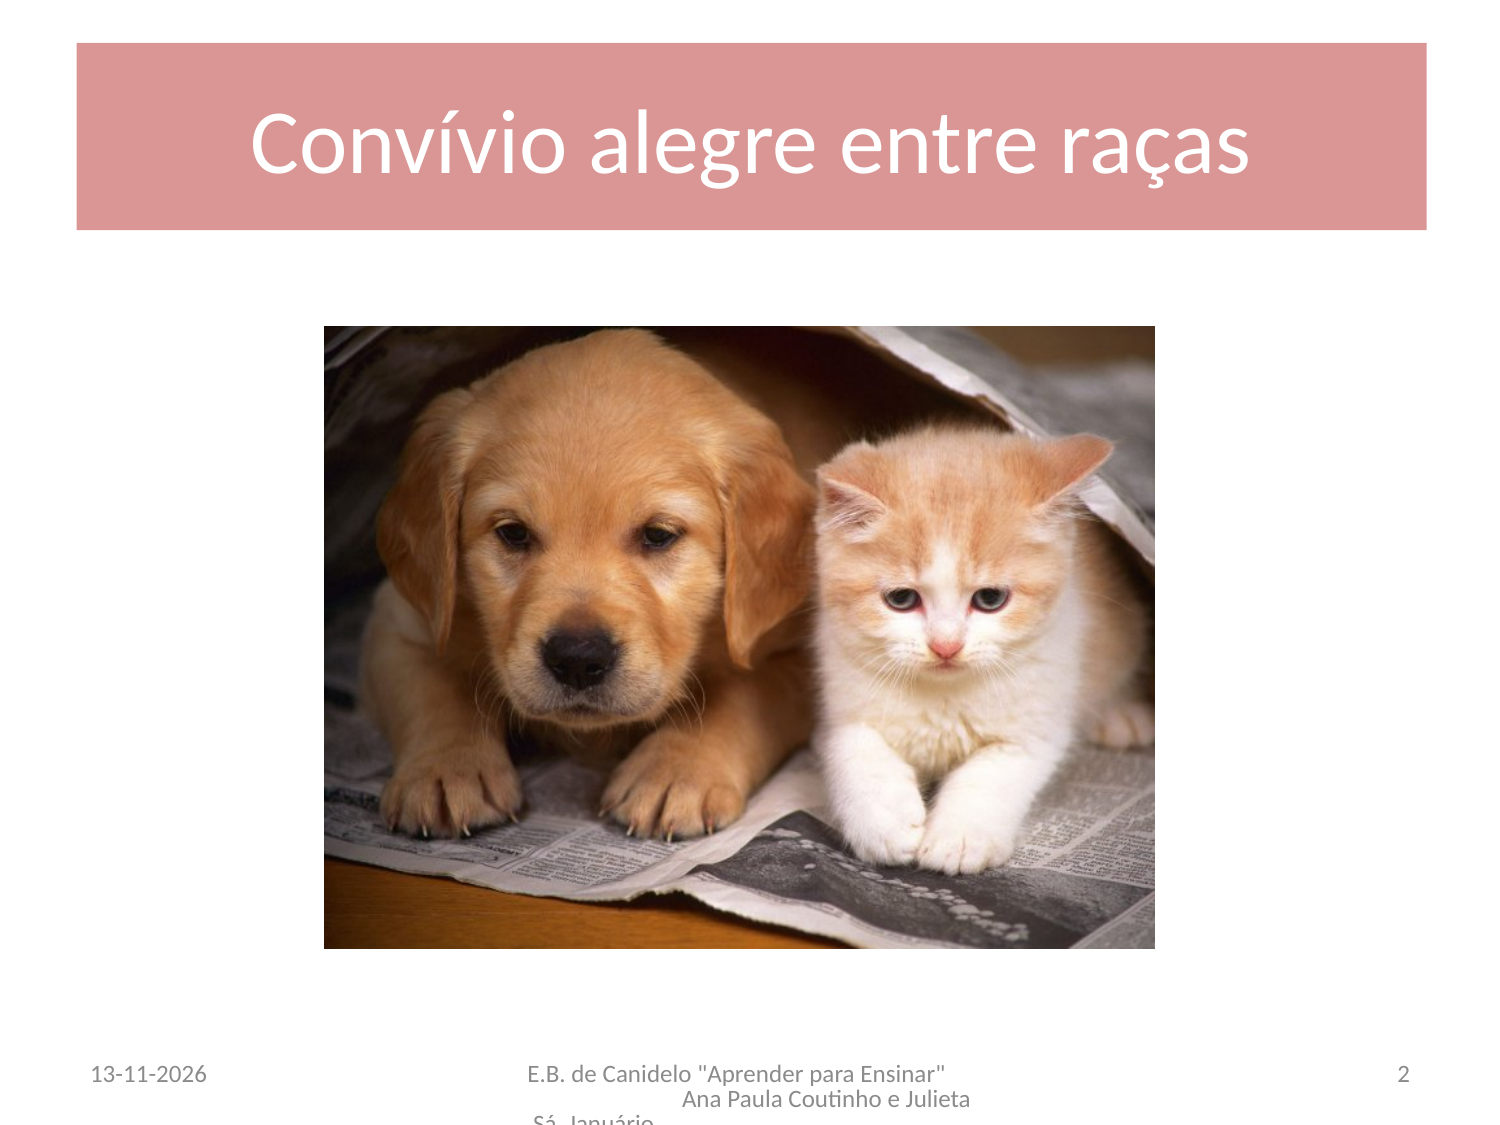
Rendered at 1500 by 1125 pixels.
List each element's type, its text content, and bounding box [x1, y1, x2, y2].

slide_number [75, 1042, 425, 1103]
title Convívio alegre entre raças [76, 42, 1427, 231]
slide_number 2 [1074, 1042, 1425, 1103]
footer E.B. de Canidelo "Aprender para Ensinar" Ana Paula Coutinho e Julieta Sá Januário [512, 1042, 988, 1103]
picture [324, 326, 1155, 949]
